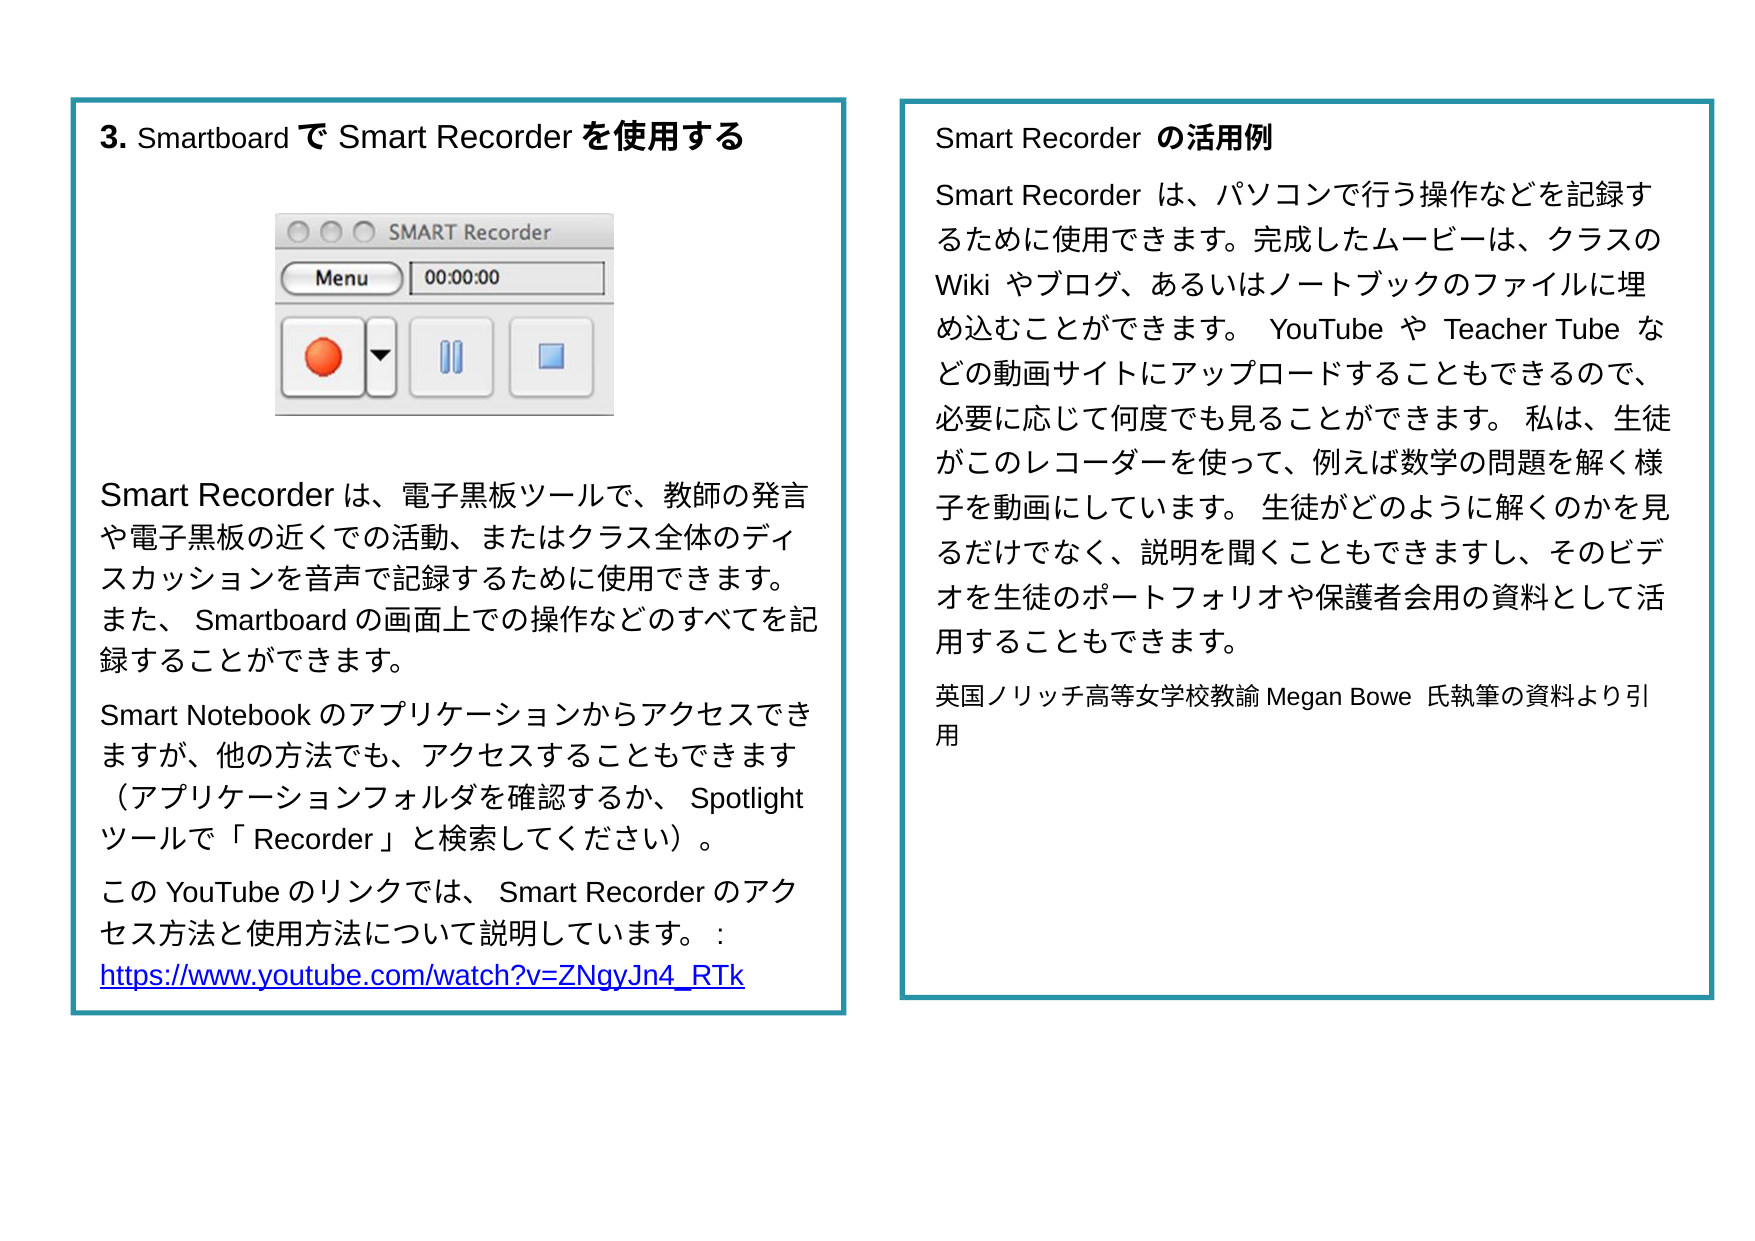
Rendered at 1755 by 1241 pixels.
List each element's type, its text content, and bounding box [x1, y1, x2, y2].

text_box Smart Recorder の活用例 Smart Recorder は、パソコンで行う操作などを記録するために使用できます。完成したムービーは、クラスの Wiki やブログ、あるいはノートブックのファイルに埋め込むことができます。 YouTube や Teacher Tube などの動画サイトにアップロードすることもできるので、必要に応じて何度でも見ることができます。 私は、生徒がこのレコーダーを使って、例えば数学の問題を解く様子を動画にしています。 生徒がどのように解くのかを見るだけでなく、説明を聞くこともできますし、そのビデオを生徒のポートフォリオや保護者会用の資料として活用することもできます。 英国ノリッチ高等女学校教諭Megan Bowe 氏執筆の資料より引用 [933, 117, 1676, 749]
text_box [899, 98, 1715, 1001]
picture [274, 213, 615, 416]
text_box 3. SmartboardでSmart Recorderを使用する Smart Recorderは、電子黒板ツールで、教師の発言や電子黒板の近くでの活動、またはクラス全体のディスカッションを音声で記録するために使用できます。また、Smartboardの画面上での操作などのすべてを記録することができます。 Smart Notebookのアプリケーションからアクセスできますが、他の方法でも、アクセスすることもできます（アプリケーションフォルダを確認するか、Spotlightツールで「Recorder」と検索してください）。 このYouTubeのリンクでは、Smart Recorderのアクセス方法と使用方法について説明しています。: https://www.youtube.com/watch?v=ZNgyJn4_RTk [100, 106, 828, 1045]
text_box [70, 97, 847, 1016]
